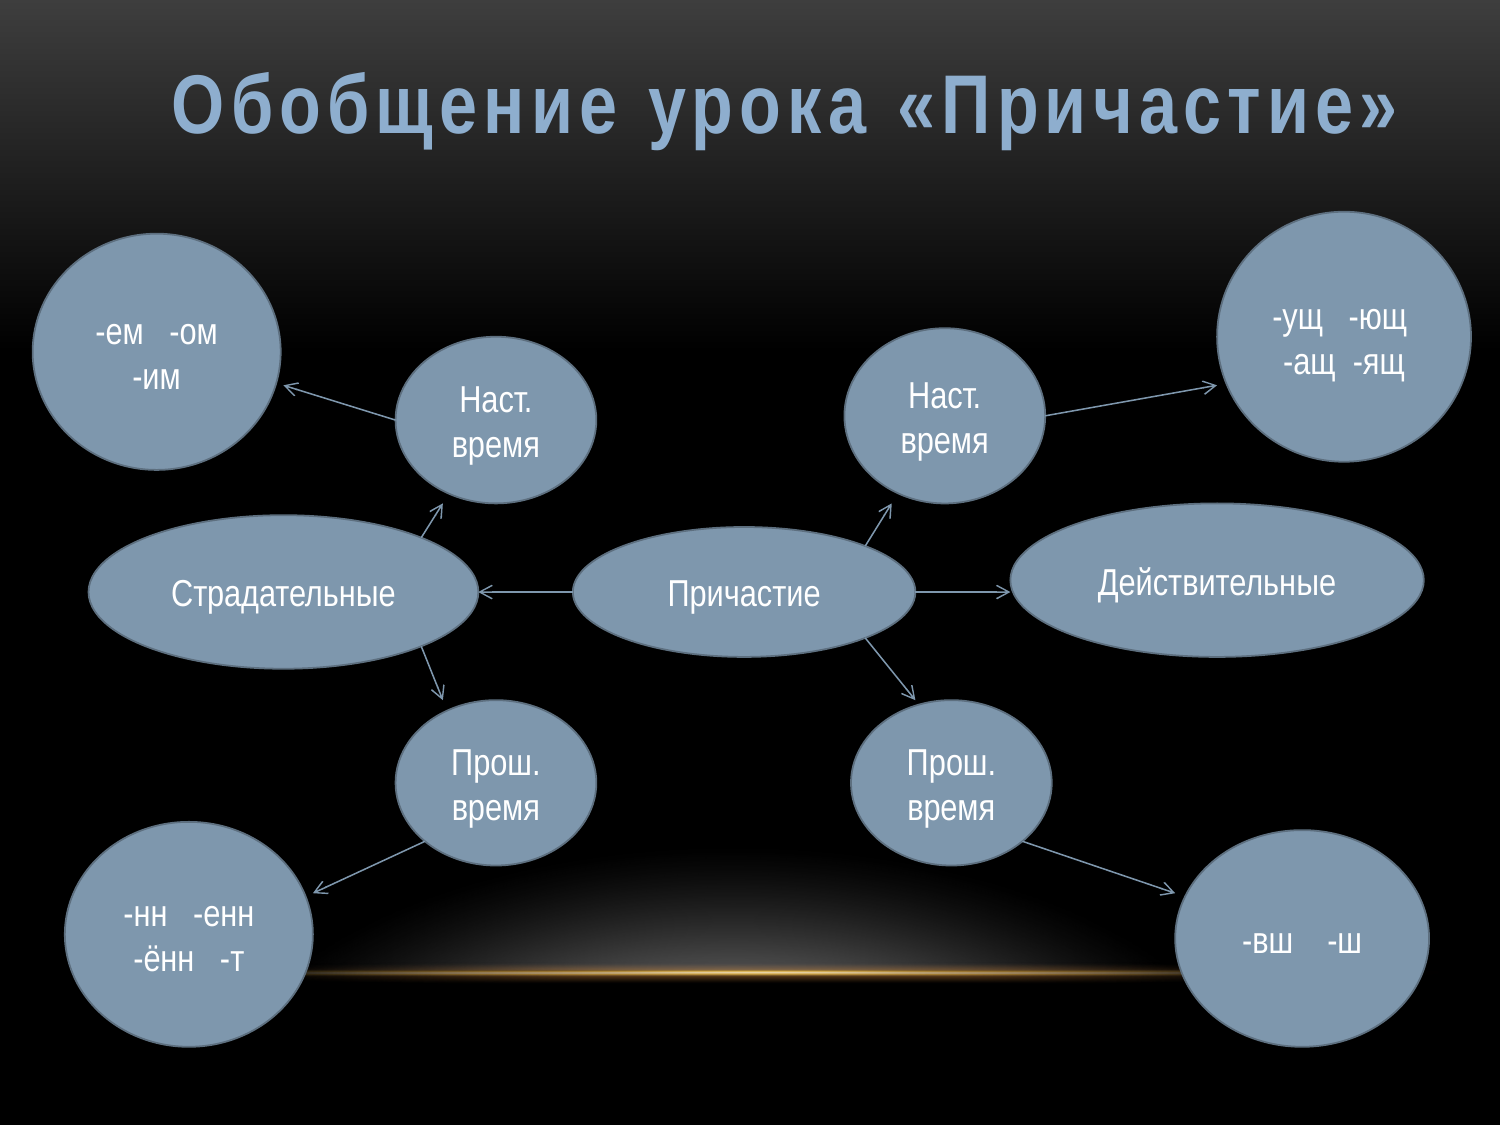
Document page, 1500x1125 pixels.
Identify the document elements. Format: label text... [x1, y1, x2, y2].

text_box Прош. время [394, 699, 598, 867]
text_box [420, 503, 444, 538]
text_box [283, 385, 396, 421]
text_box Причастие [572, 526, 917, 658]
text_box Страдательные [87, 514, 480, 670]
text_box -ем -ом -им [31, 232, 282, 471]
text_box -ущ -ющ -ащ -ящ [1216, 210, 1472, 463]
picture [0, 0, 1500, 1125]
text_box Прош. время [850, 699, 1053, 867]
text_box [1022, 841, 1176, 894]
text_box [864, 503, 892, 547]
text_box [1045, 385, 1218, 417]
text_box Наст. время [843, 327, 1046, 505]
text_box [312, 841, 426, 894]
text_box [864, 637, 916, 701]
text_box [420, 645, 444, 701]
text_box Наст. время [395, 335, 598, 505]
text_box -вш -ш [1174, 829, 1430, 1048]
text_box -нн -енн -ённ -т [63, 820, 314, 1048]
text_box Обобщение урока «Причастие» [156, 42, 1415, 158]
text_box Действительные [1009, 502, 1425, 658]
